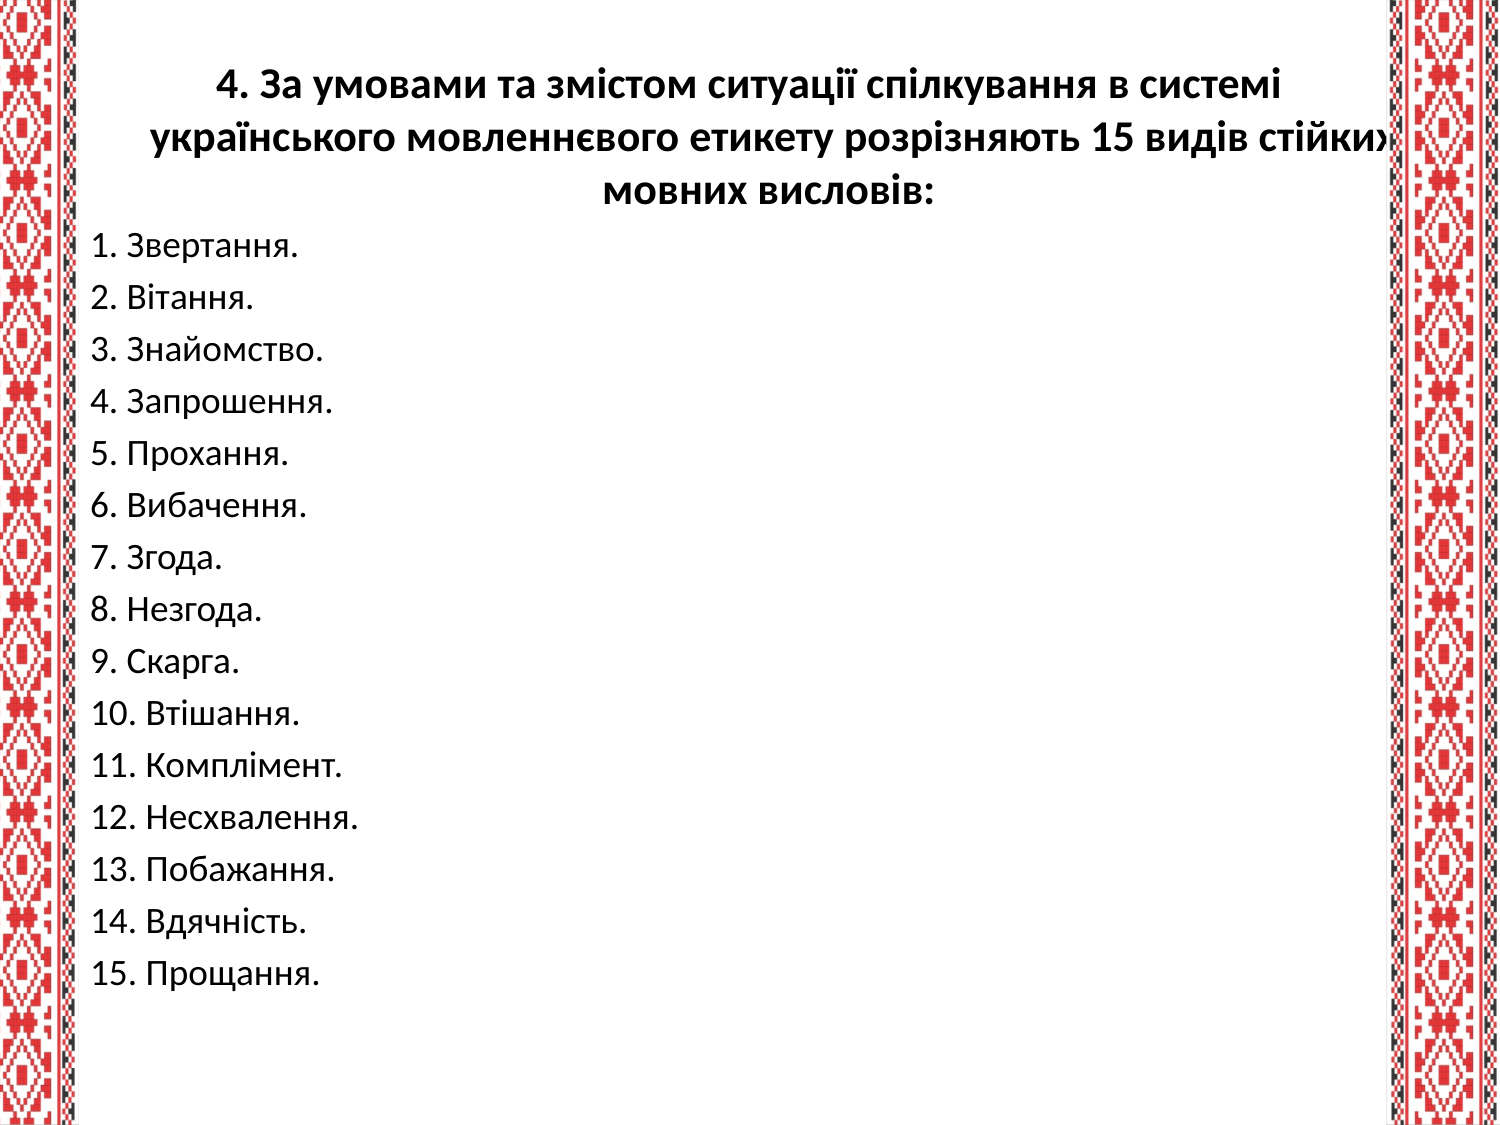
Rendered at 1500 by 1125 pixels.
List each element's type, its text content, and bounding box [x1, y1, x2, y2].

picture [880, 1, 1500, 1124]
picture [0, 1, 585, 1124]
list 4. За умовами та змістом ситуації спілкування в системі українського мовленнєвого етикету розрізняють 15 видів стійких мовних висловів: 1. Звертання. 2. Вітання. 3. Знайомство. 4. Запрошення. 5. Прохання. 6. Вибачення. 7. Згода. 8. Незгода. 9. Скарга. 10. Втішання. 11. Комплімент. 12. Несхвалення. 13. Побажання. 14. Вдячність. 15. Прощання. [79, 46, 1386, 1005]
